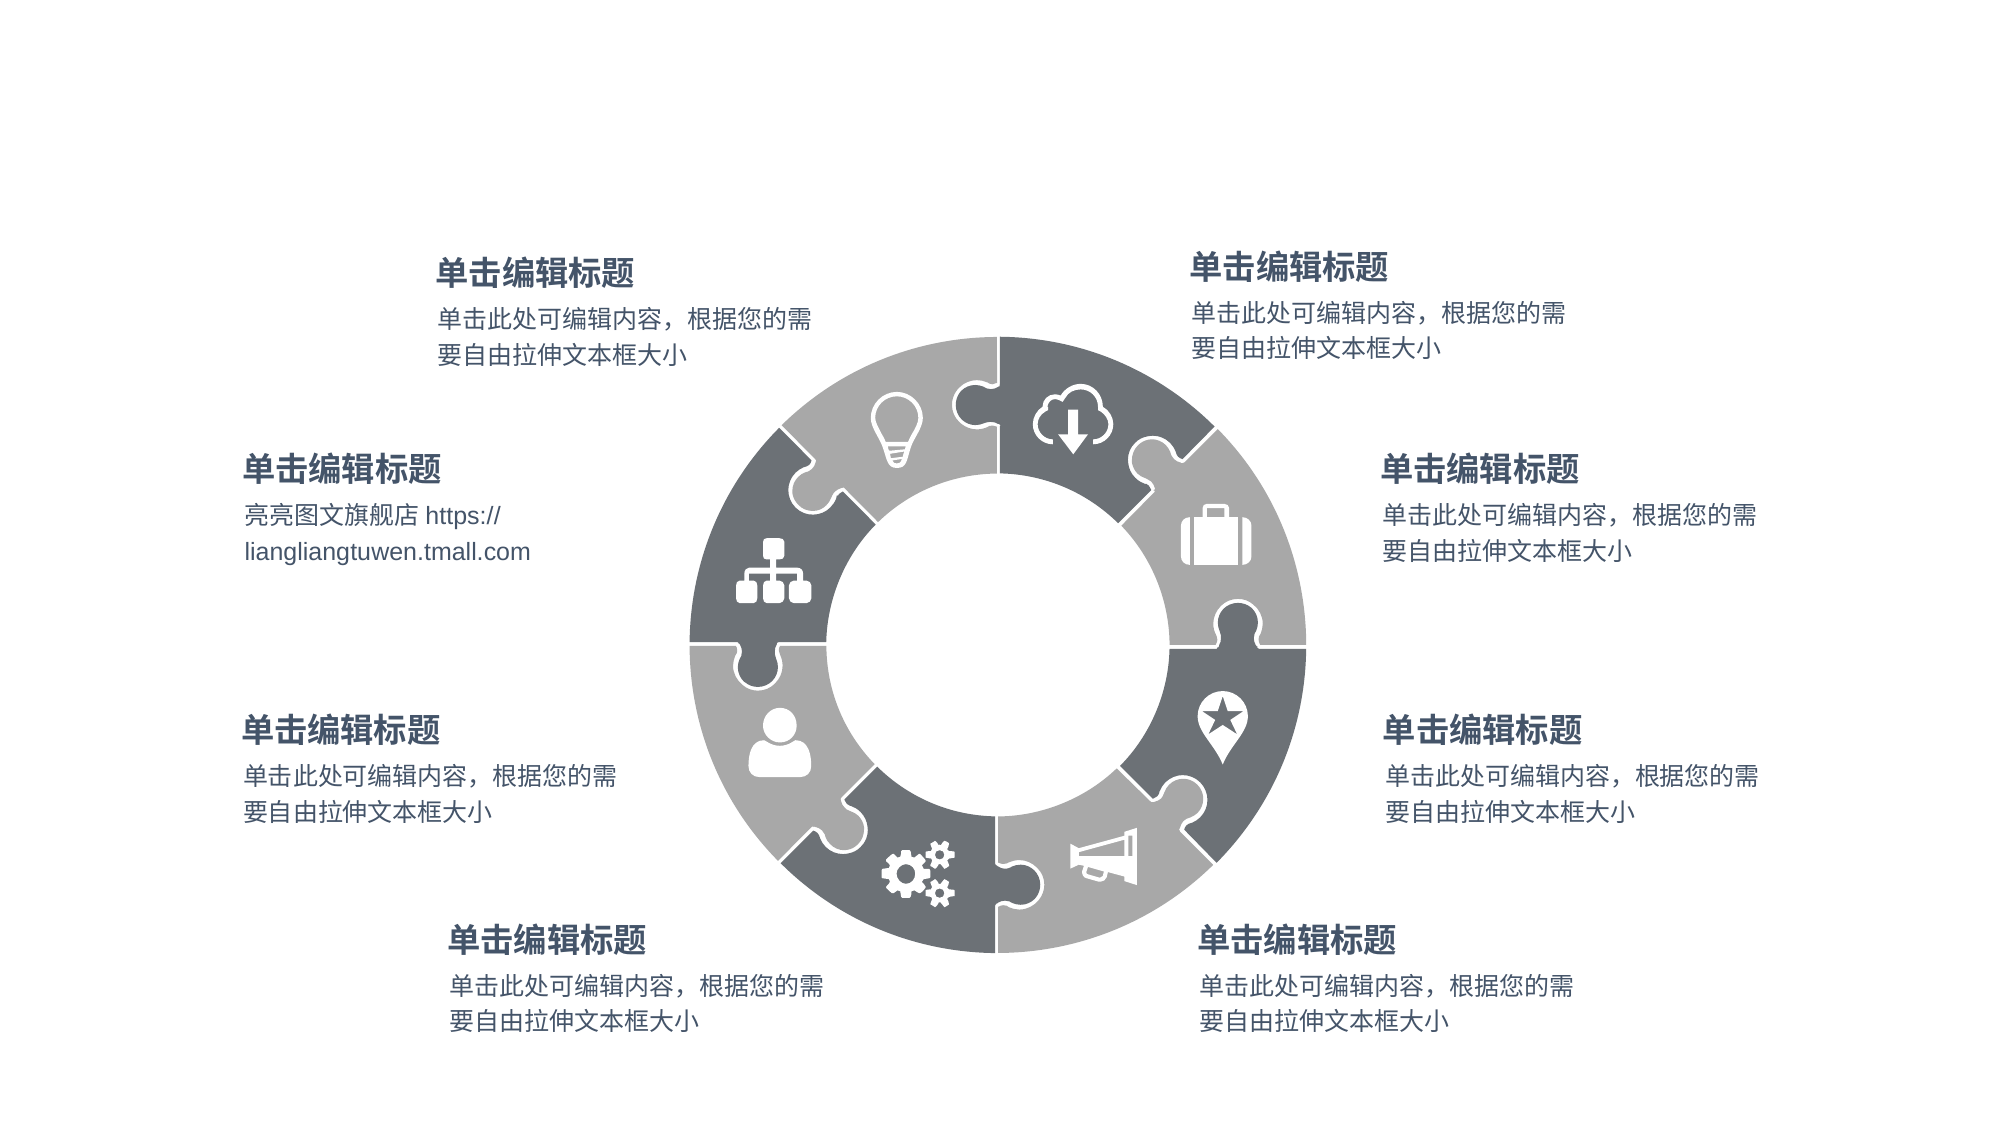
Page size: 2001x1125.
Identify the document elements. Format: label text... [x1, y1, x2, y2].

text_box 单击此处可编辑内容，根据您的需要自由拉伸文本框大小 [1199, 964, 1583, 1036]
text_box [1120, 602, 1307, 863]
text_box 单击此处可编辑内容，根据您的需要自由拉伸文本框大小 [437, 297, 821, 370]
text_box 单击编辑标题 [1197, 919, 1518, 960]
text_box 单击此处可编辑内容，根据您的需要自由拉伸文本框大小 [1382, 493, 1766, 566]
text_box 单击此处可编辑内容，根据您的需要自由拉伸文本框大小 [243, 754, 626, 826]
text_box [780, 766, 1041, 954]
text_box [736, 538, 812, 604]
text_box 单击此处可编辑内容，根据您的需要自由拉伸文本框大小 [449, 964, 833, 1036]
text_box [881, 840, 955, 908]
text_box [1058, 409, 1089, 455]
text_box [870, 391, 923, 468]
text_box 单击编辑标题 [241, 709, 562, 750]
text_box [1180, 517, 1190, 565]
text_box 单击编辑标题 [1383, 709, 1704, 750]
text_box [1032, 383, 1114, 445]
text_box [1242, 517, 1252, 565]
text_box [1197, 691, 1248, 765]
text_box 单击此处可编辑内容，根据您的需要自由拉伸文本框大小 [1191, 291, 1575, 363]
text_box 单击编辑标题 [435, 252, 757, 293]
text_box [781, 336, 998, 523]
text_box [1121, 429, 1307, 645]
text_box 单击编辑标题 [242, 448, 563, 489]
text_box [689, 427, 876, 687]
text_box [689, 645, 875, 861]
text_box 单击编辑标题 [1380, 448, 1701, 489]
text_box 单击编辑标题 [1189, 246, 1511, 287]
text_box [1070, 827, 1137, 886]
text_box [1194, 503, 1238, 565]
text_box 单击此处可编辑内容，根据您的需要自由拉伸文本框大小 [1385, 754, 1769, 826]
text_box 单击编辑标题 [447, 919, 768, 960]
text_box 亮亮图文旗舰店https://liangliangtuwen.tmall.com [244, 493, 628, 566]
text_box [762, 707, 797, 743]
text_box [998, 768, 1214, 953]
text_box [955, 336, 1215, 524]
text_box [748, 740, 812, 778]
